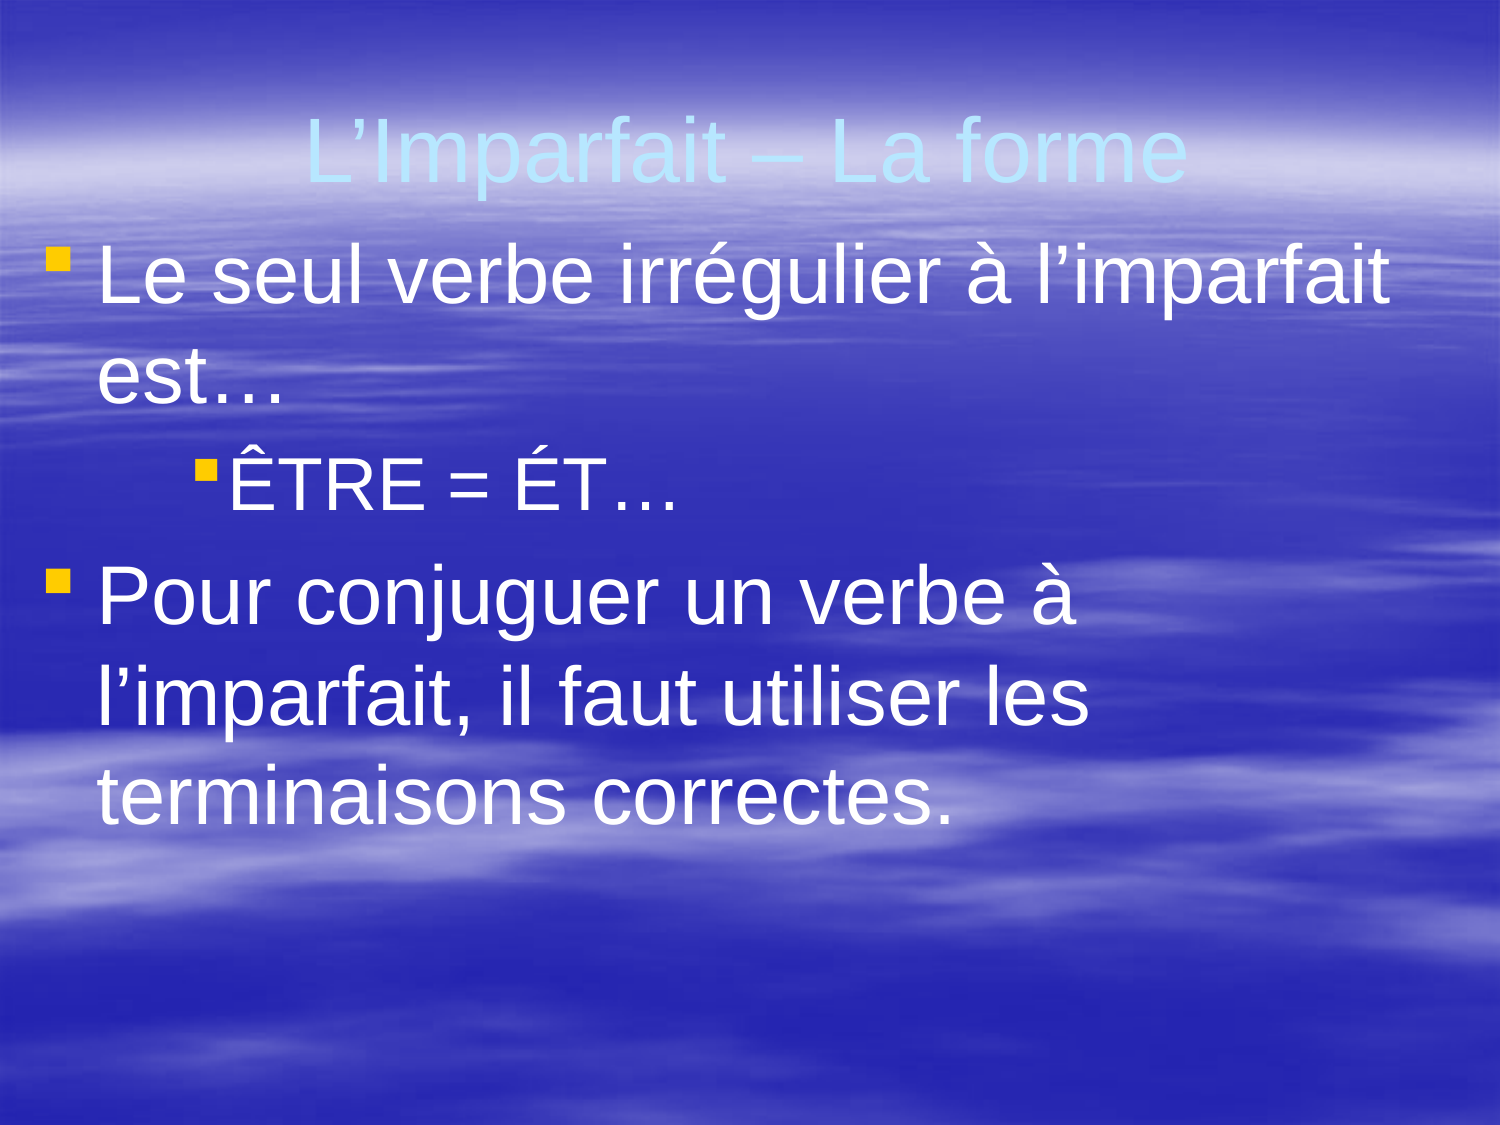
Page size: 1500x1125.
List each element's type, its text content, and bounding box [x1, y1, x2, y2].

title L’Imparfait – La forme [49, 37, 1446, 212]
list Le seul verbe irrégulier à l’imparfait est… ÊTRE = ÉT… Pour conjuguer un verbe à l’imparfait, il faut utiliser les terminaisons correctes. [24, 212, 1475, 1063]
